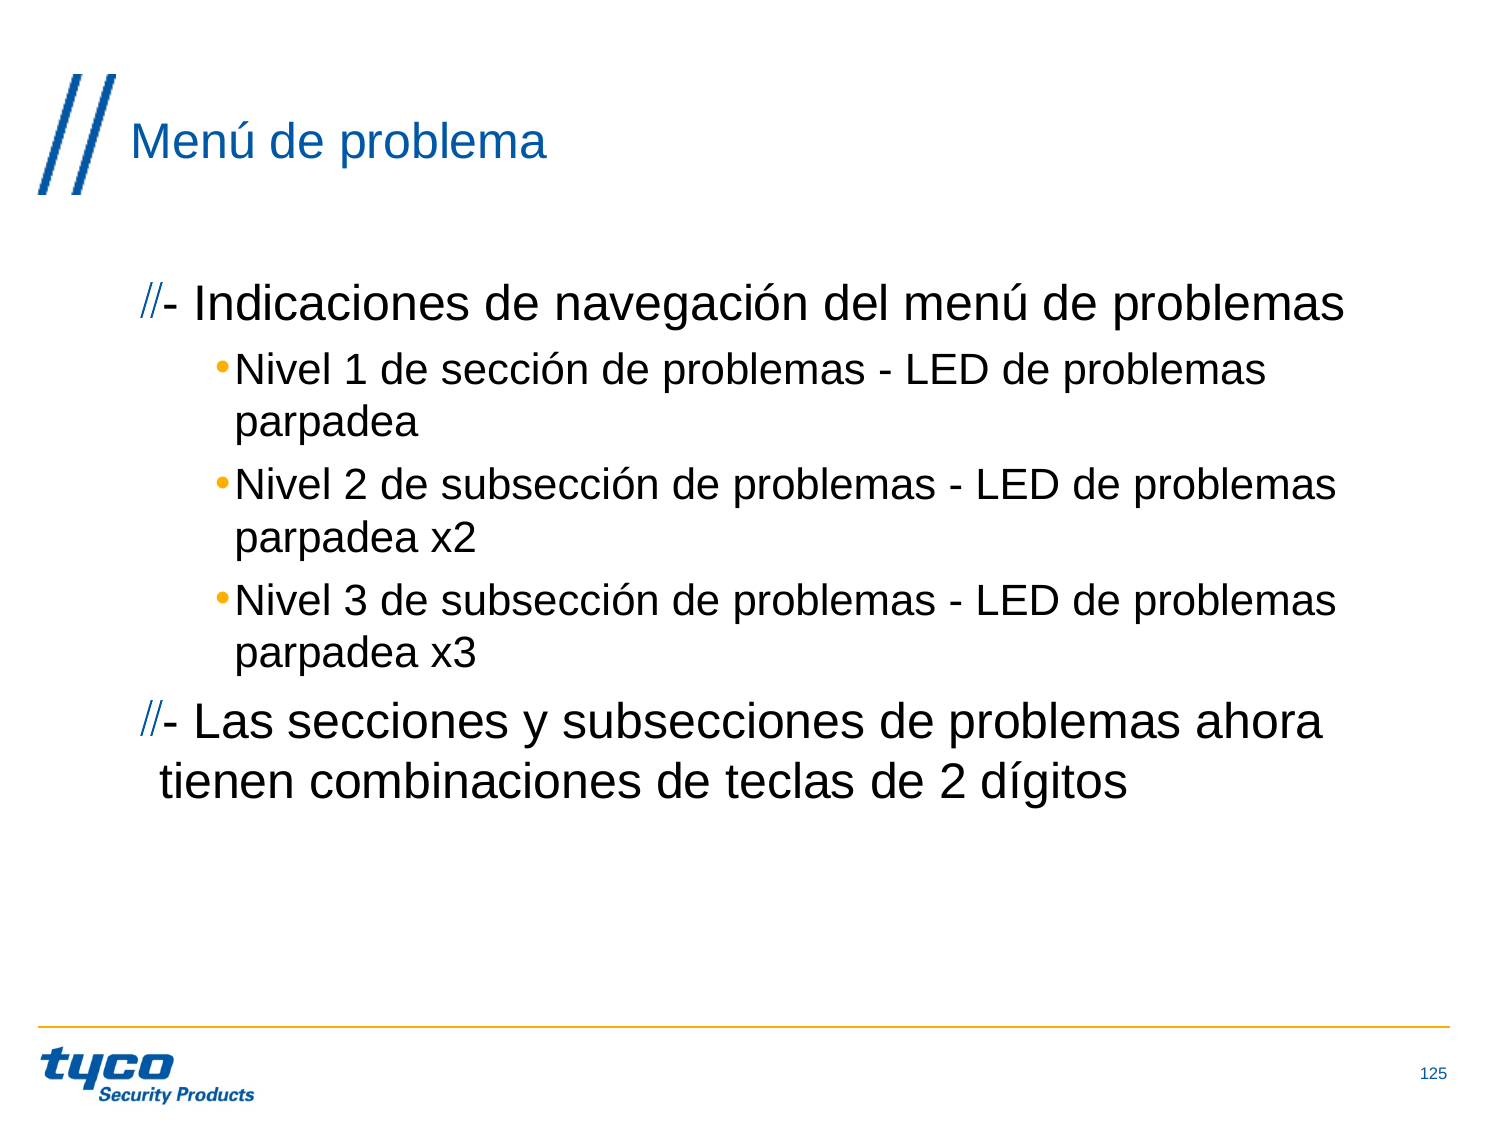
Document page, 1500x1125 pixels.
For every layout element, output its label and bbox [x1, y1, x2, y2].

picture [140, 700, 176, 736]
picture [140, 282, 176, 318]
picture [37, 74, 115, 195]
text_box [97, 1061, 228, 1091]
slide_number [1387, 1042, 1463, 1103]
picture [34, 1040, 260, 1107]
list [124, 262, 1426, 976]
title [115, 44, 1426, 233]
